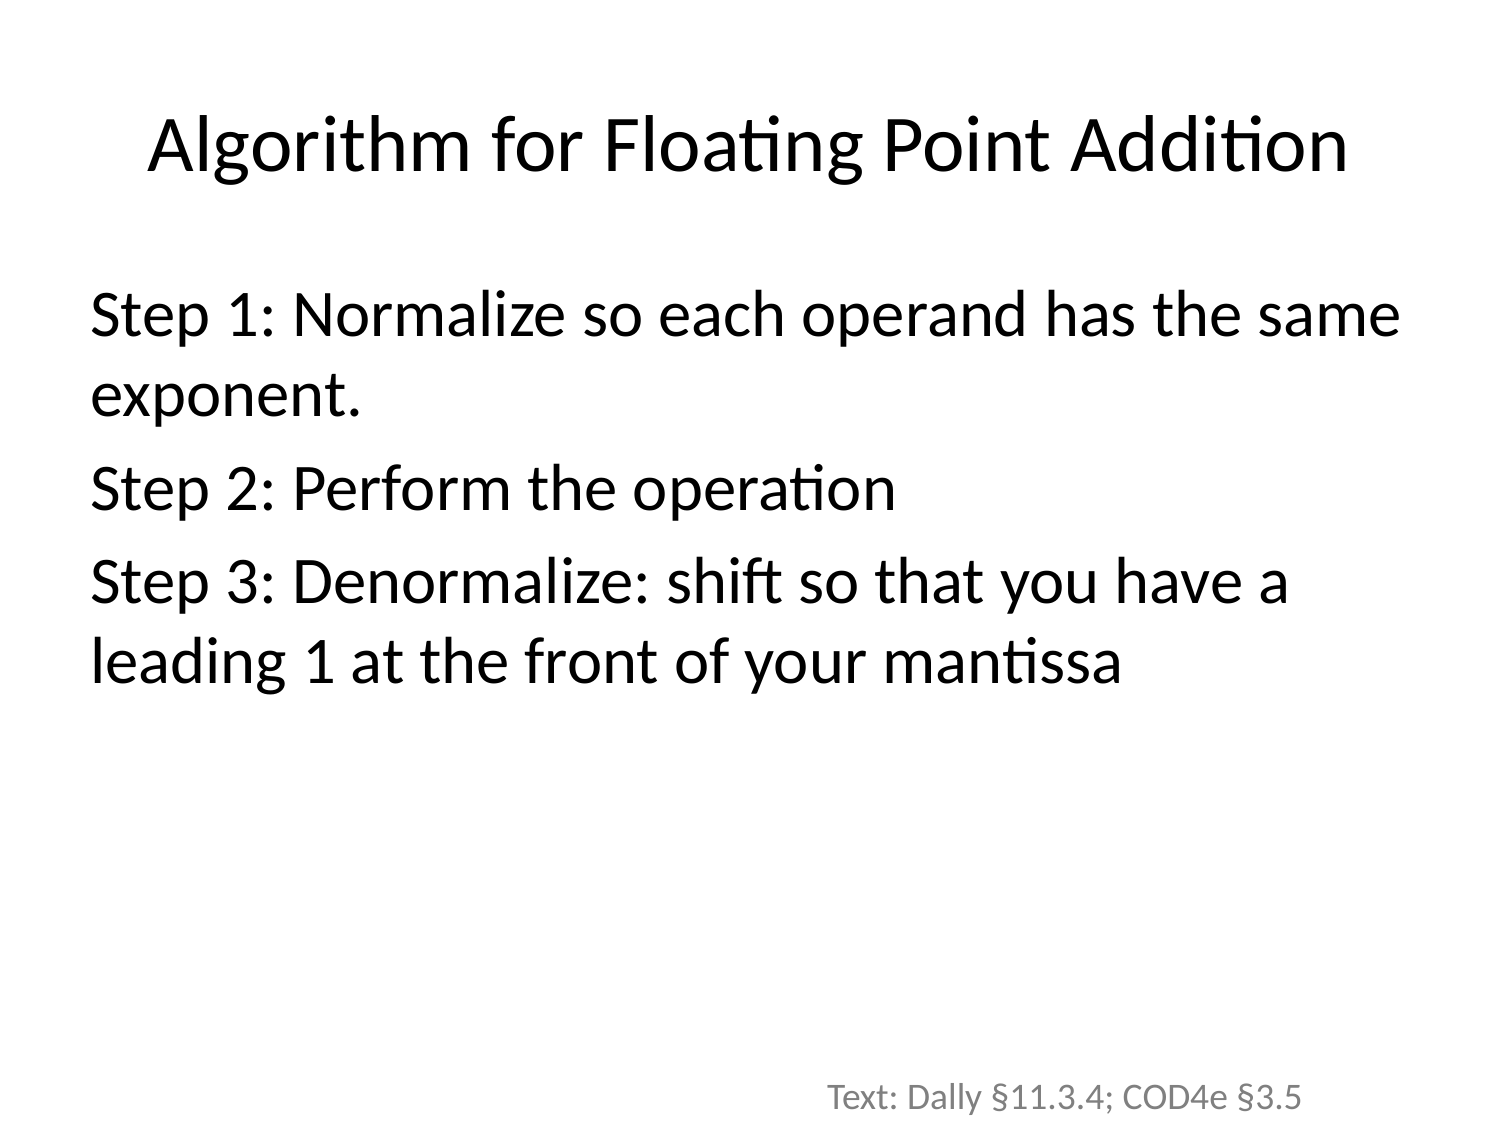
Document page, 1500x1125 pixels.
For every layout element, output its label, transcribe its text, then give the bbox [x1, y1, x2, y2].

list Step 1: Normalize so each operand has the same exponent. Step 2: Perform the operation Step 3: Denormalize: shift so that you have a leading 1 at the front of your mantissa [75, 262, 1425, 1005]
text_box Text: Dally §11.3.4; COD4e §3.5 [812, 1064, 1350, 1125]
title Algorithm for Floating Point Addition [75, 45, 1425, 233]
